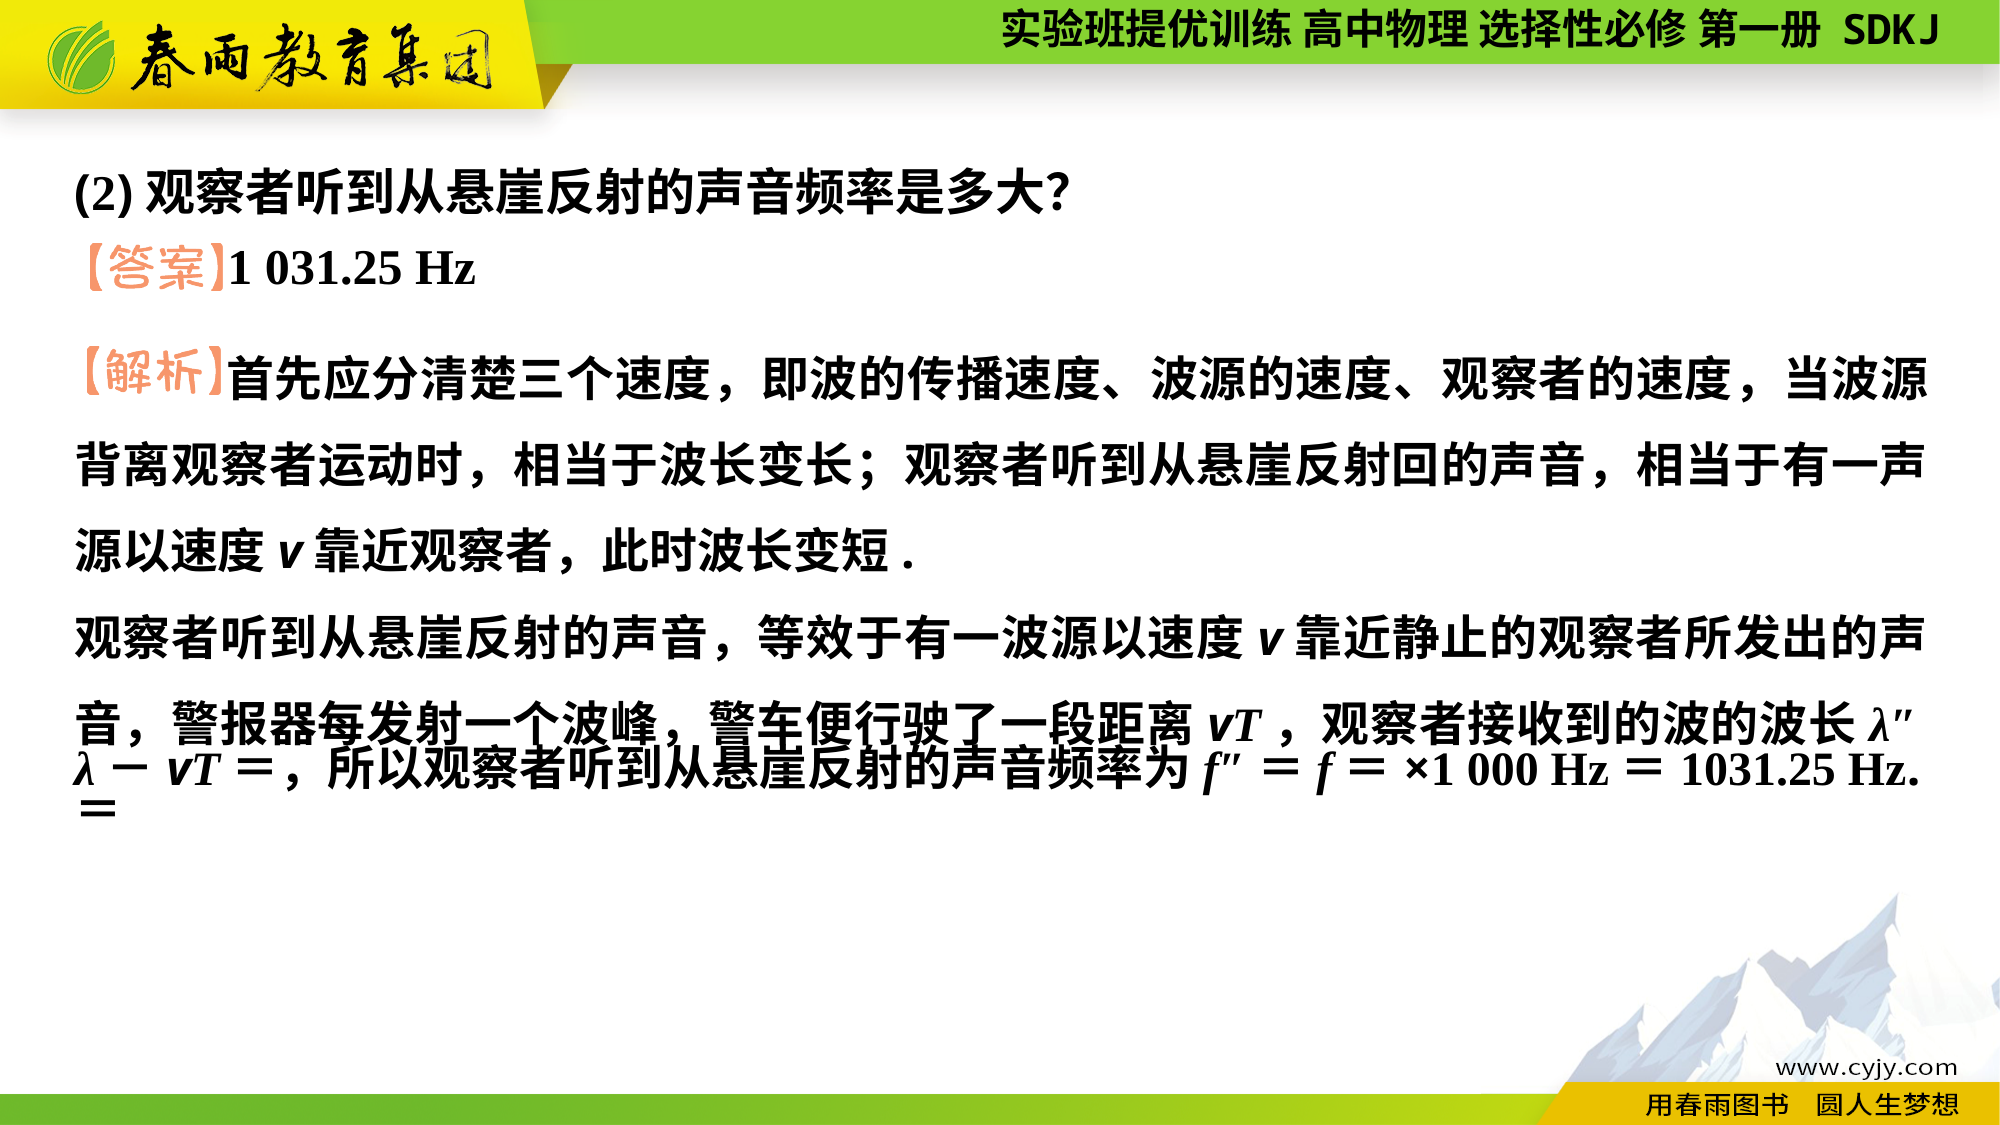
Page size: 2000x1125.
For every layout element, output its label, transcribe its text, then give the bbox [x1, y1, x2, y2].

text_box 1 031.25 Hz [212, 226, 492, 302]
list (2)观察者听到从悬崖反射的声音频率是多大？ [59, 122, 1944, 217]
picture [0, 0, 2000, 1125]
text_box 首先应分清楚三个速度，即波的传播速度、波源的速度、观察者的速度，当波源背离观察者运动时，相当于波长变长；观察者听到从悬崖反射回的声音，相当于有一声源以速度v靠近观察者，此时波长变短. 观察者听到从悬崖反射的声音，等效于有一波源以速度v靠近静止的观察者所发出的声音，警报器每发射一个波峰，警车便行驶了一段距离vT，观察者接收到的波的波长λ″＝ [59, 312, 1944, 845]
